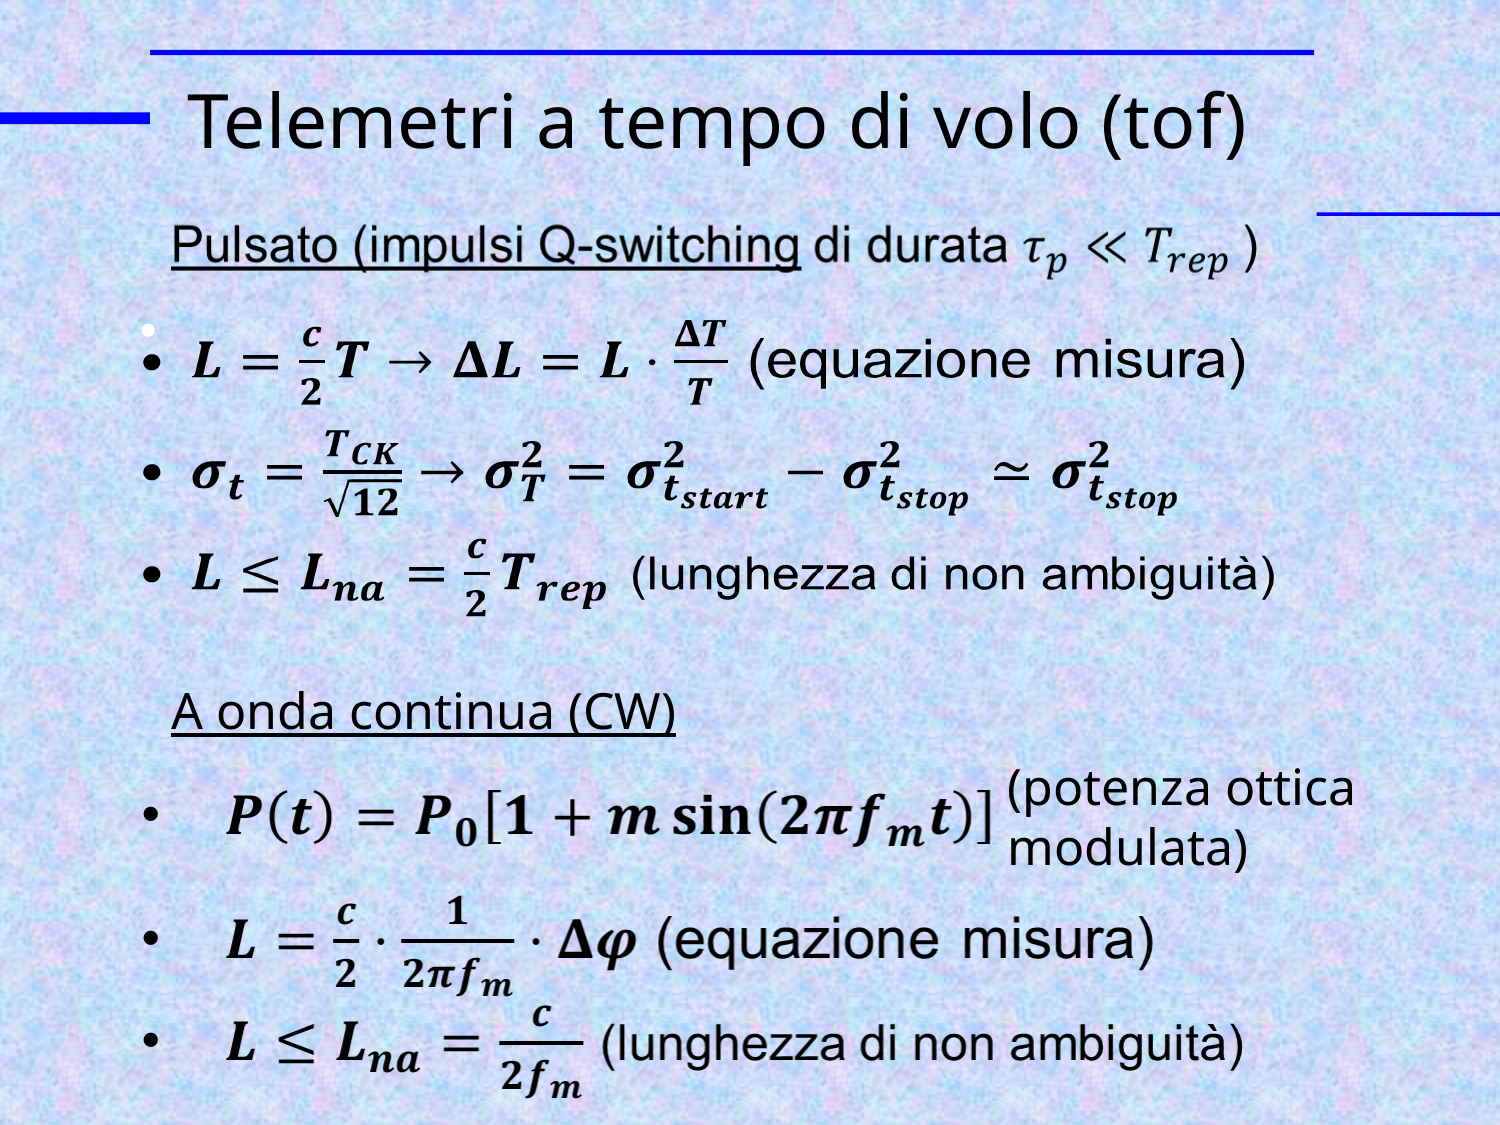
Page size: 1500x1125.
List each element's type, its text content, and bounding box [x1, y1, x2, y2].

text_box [125, 747, 1364, 1110]
text_box [156, 205, 1275, 287]
list [139, 306, 1346, 629]
title Telemetri a tempo di volo (tof) [187, 87, 1276, 188]
picture [0, 0, 1500, 1125]
text_box A onda continua (CW) [156, 672, 1026, 747]
